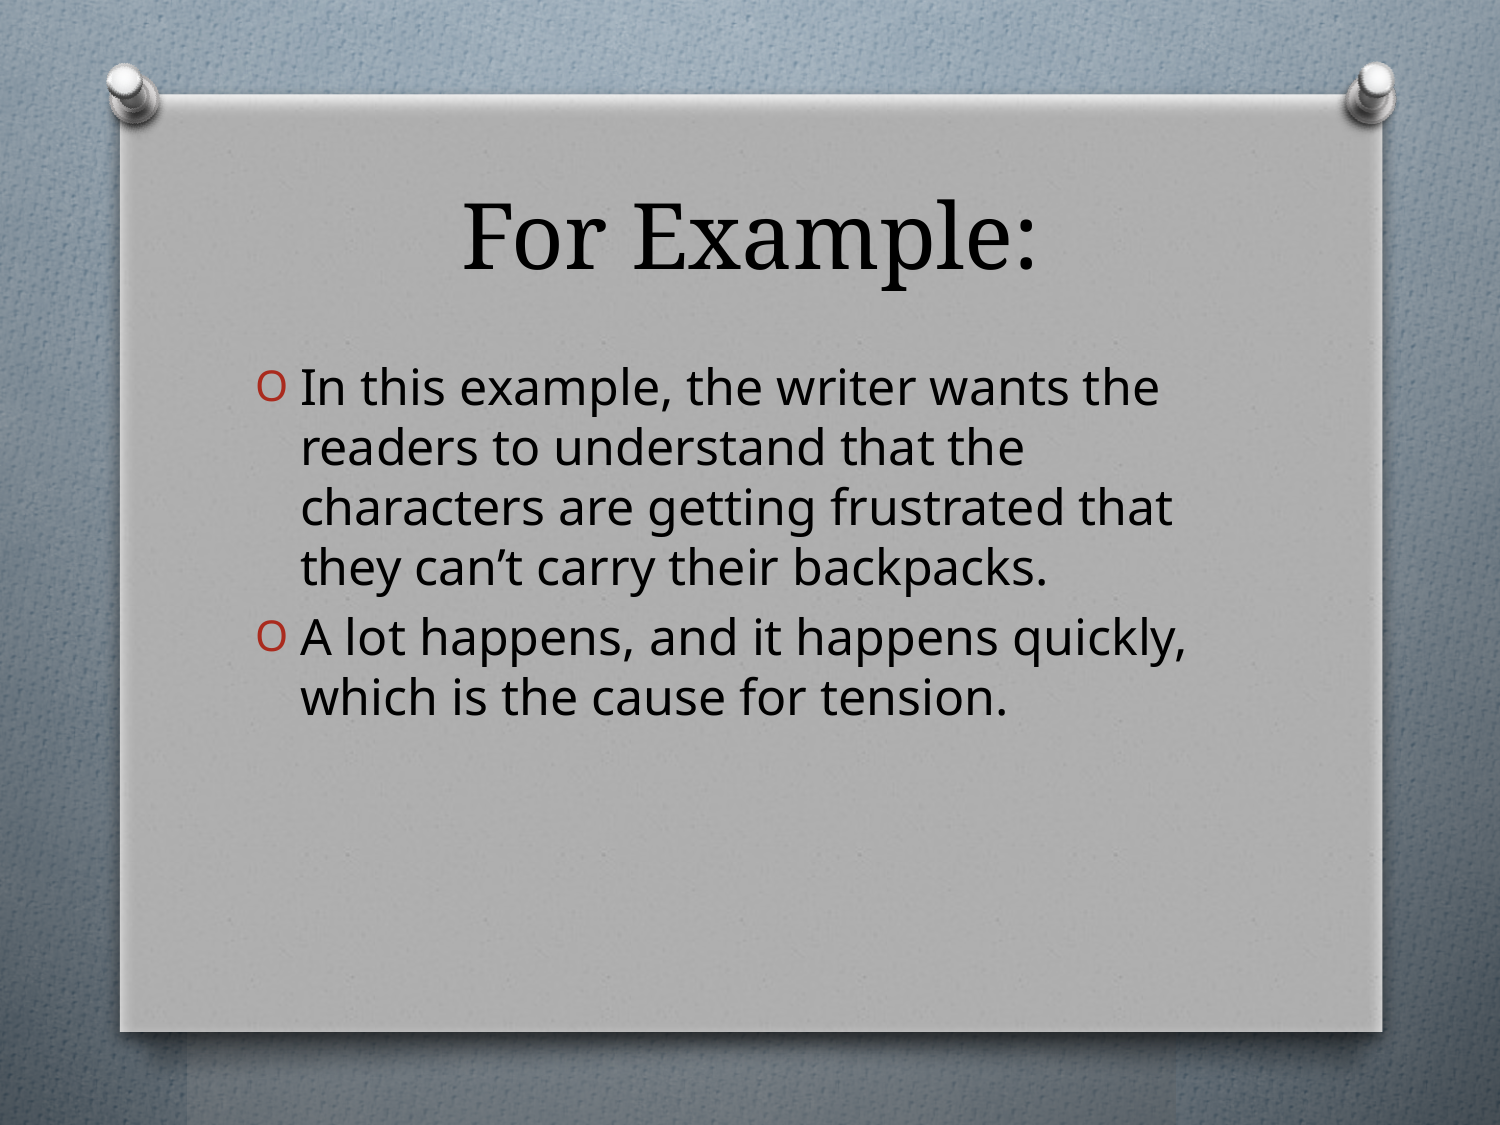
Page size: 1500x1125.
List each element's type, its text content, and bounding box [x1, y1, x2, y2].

list In this example, the writer wants the readers to understand that the characters are getting frustrated that they can’t carry their backpacks. A lot happens, and it happens quickly, which is the cause for tension. [240, 347, 1257, 939]
picture [1317, 35, 1439, 156]
title For Example: [179, 134, 1323, 332]
picture [75, 29, 198, 153]
